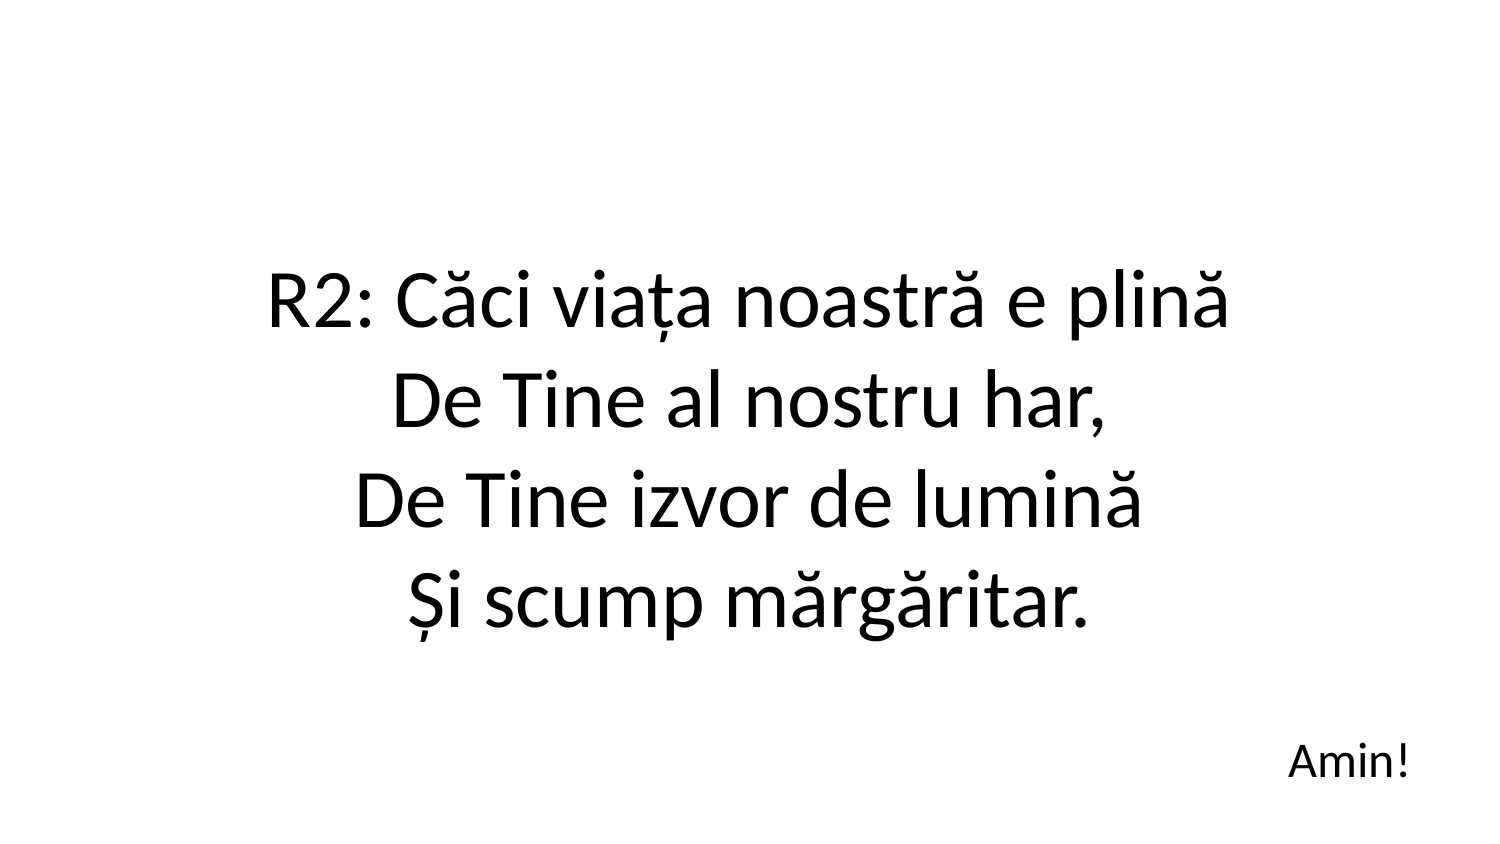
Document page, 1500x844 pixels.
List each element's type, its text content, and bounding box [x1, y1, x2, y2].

text_box R2: Căci viața noastră e plină De Tine al nostru har, De Tine izvor de lumină Și scump mărgăritar. [251, 192, 1248, 652]
text_box Amin! [1273, 674, 1427, 795]
